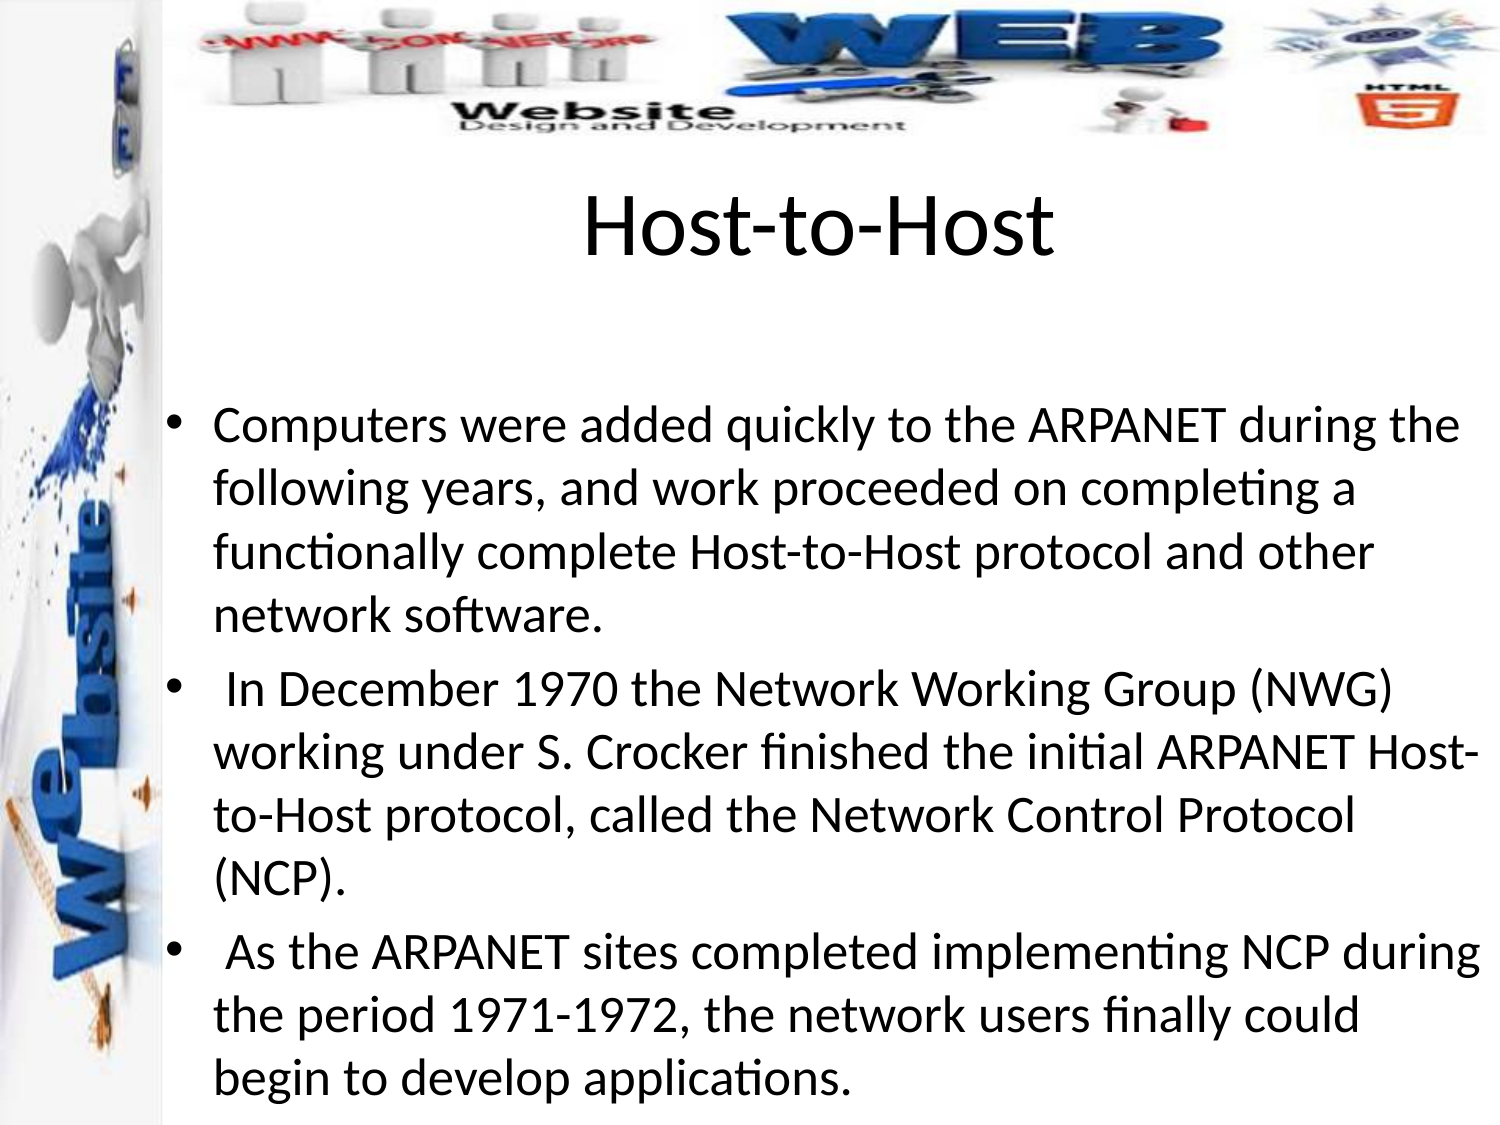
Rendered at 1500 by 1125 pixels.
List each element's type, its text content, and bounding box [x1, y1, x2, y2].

picture [0, 0, 1500, 1125]
list Computers were added quickly to the ARPANET during the following years, and work proceeded on completing a functionally complete Host-to-Host protocol and other network software. In December 1970 the Network Working Group (NWG) working under S. Crocker finished the initial ARPANET Host-to-Host protocol, called the Network Control Protocol (NCP). As the ARPANET sites completed implementing NCP during the period 1971-1972, the network users finally could begin to develop applications. [150, 382, 1500, 1125]
title Host-to-Host [144, 125, 1495, 313]
